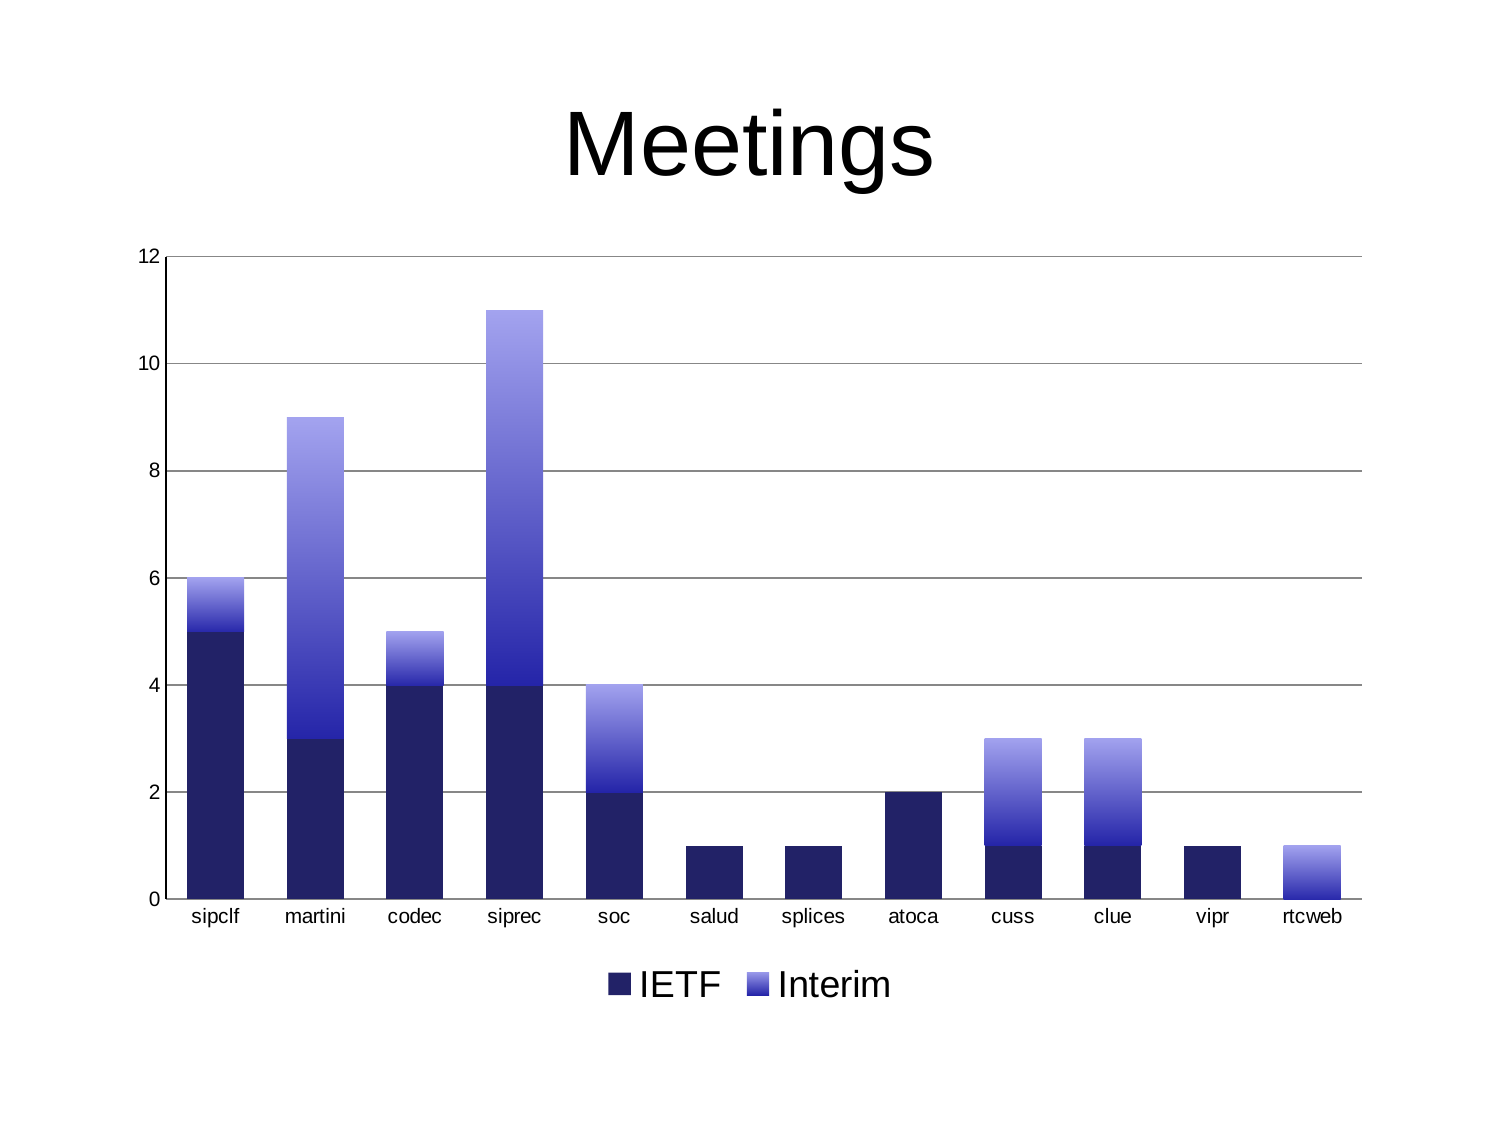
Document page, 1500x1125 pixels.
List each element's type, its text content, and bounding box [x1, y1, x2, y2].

title Meetings [75, 45, 1425, 233]
chart [112, 228, 1388, 1013]
